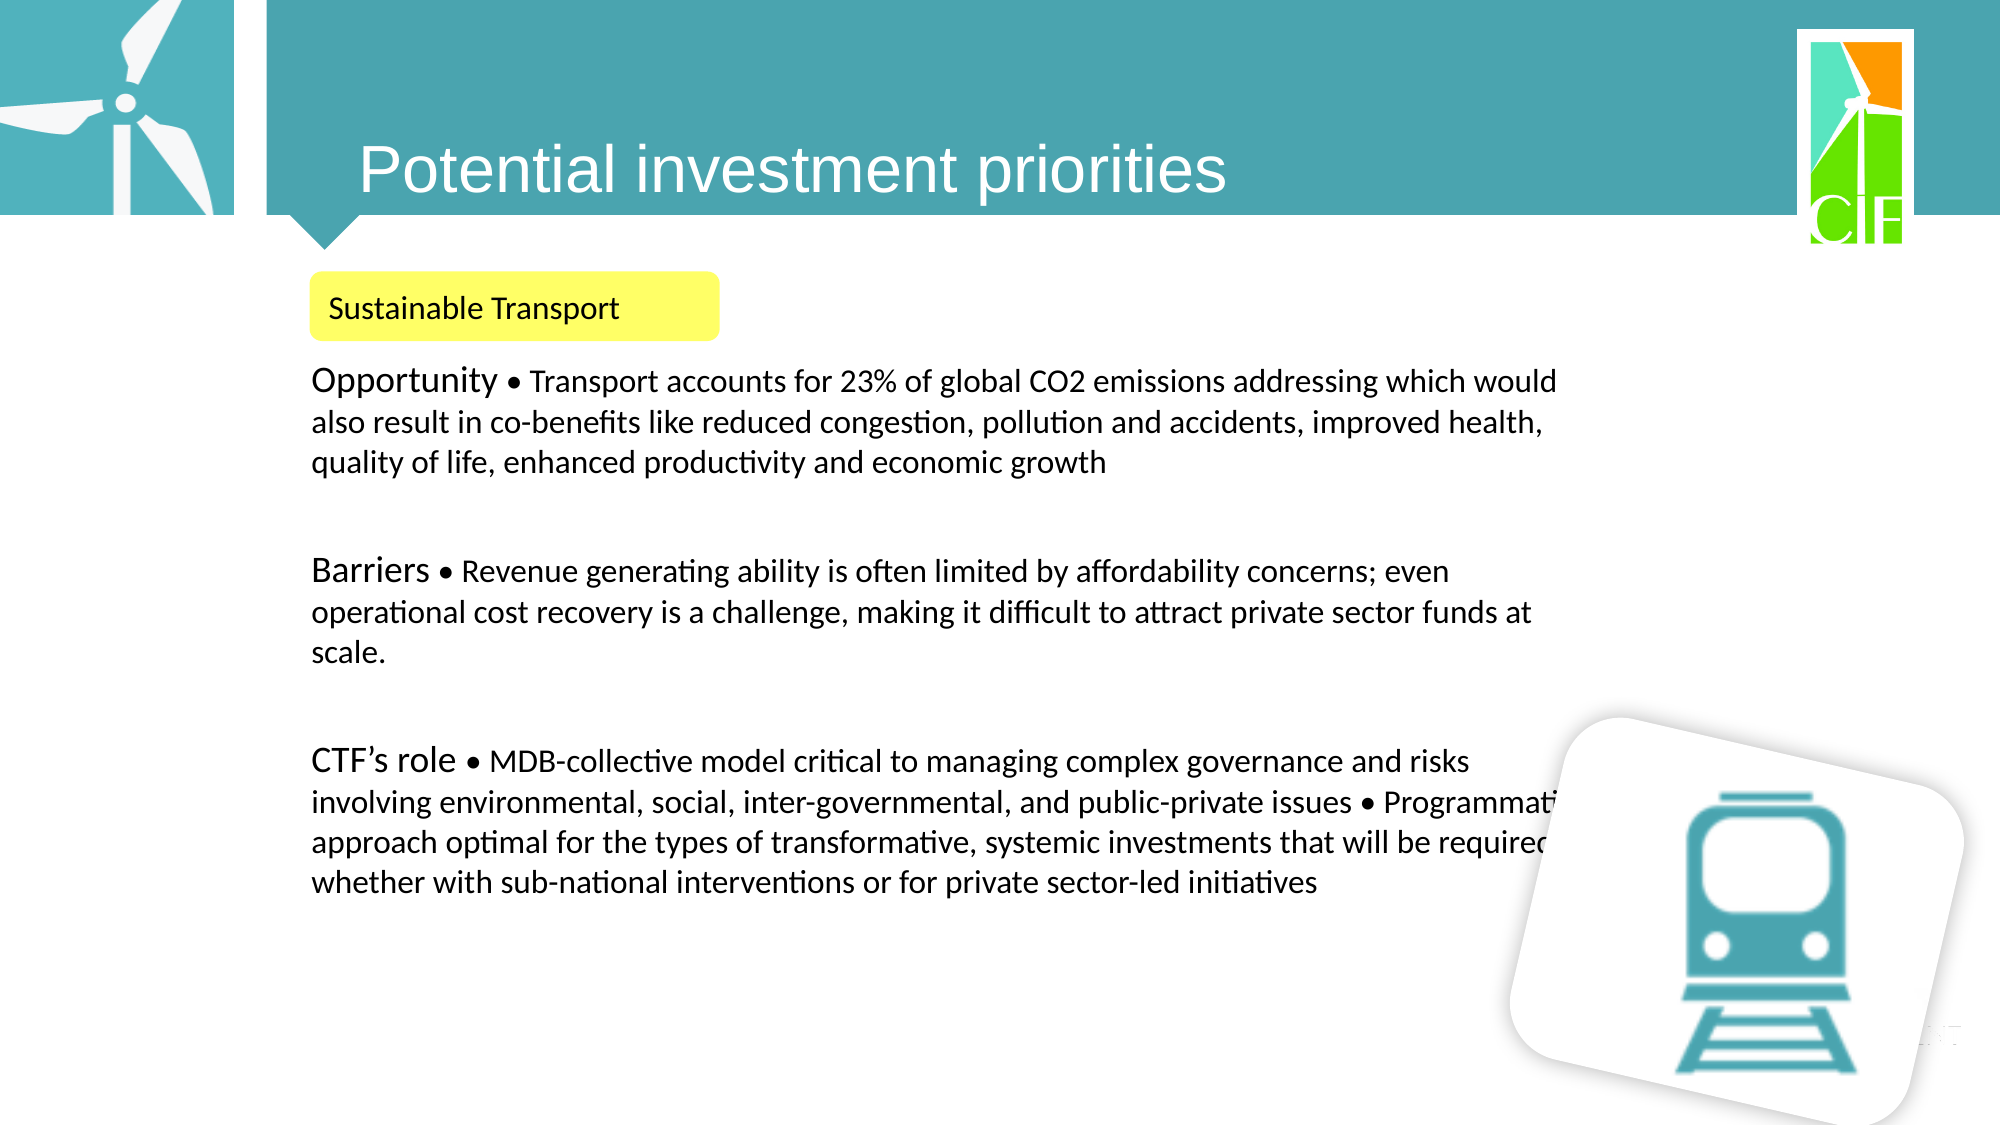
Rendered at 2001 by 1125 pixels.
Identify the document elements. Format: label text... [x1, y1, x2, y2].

title Potential investment priorities [358, 24, 1914, 206]
text_box Sustainable Transport [309, 271, 720, 342]
text_box Opportunity • Transport accounts for 23% of global CO2 emissions addressing which would also result in co-benefits like reduced congestion, pollution and accidents, improved health, quality of life, enhanced productivity and economic growth Barriers • Revenue generating ability is often limited by affordability concerns; even operational cost recovery is a challenge, making it difficult to attract private sector funds at scale. CTF’s role • MDB-collective model critical to managing complex governance and risks involving environmental, social, inter-governmental, and public-private issues • Programmatic approach optimal for the types of transformative, systemic investments that will be required, whether with sub-national interventions or for private sector-led initiatives [266, 331, 1641, 924]
picture [0, 0, 234, 215]
picture [1509, 717, 1964, 1125]
picture [1797, 206, 1914, 259]
